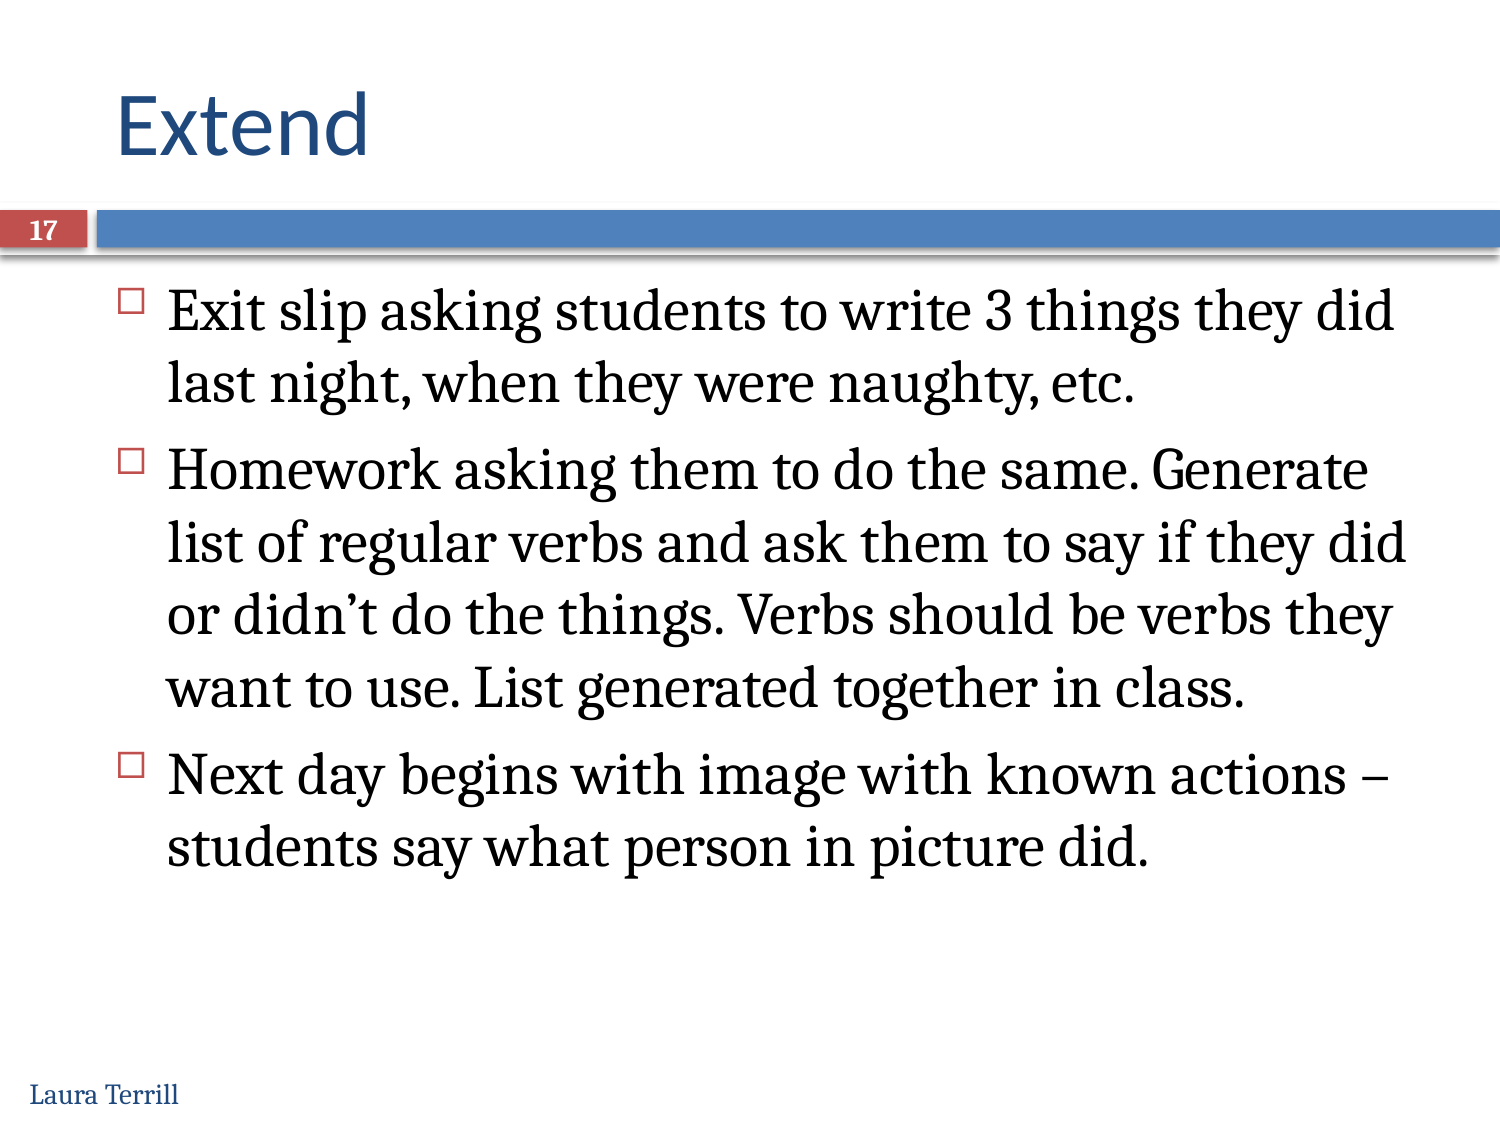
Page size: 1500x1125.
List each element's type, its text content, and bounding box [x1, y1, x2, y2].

slide_number 17 [0, 208, 88, 249]
title Extend [100, 37, 1438, 200]
footer Laura Terrill [14, 1063, 904, 1124]
list Exit slip asking students to write 3 things they did last night, when they were naughty, etc. Homework asking them to do the same. Generate list of regular verbs and ask them to say if they did or didn’t do the things. Verbs should be verbs they want to use. List generated together in class. Next day begins with image with known actions – students say what person in picture did. [100, 262, 1438, 1000]
